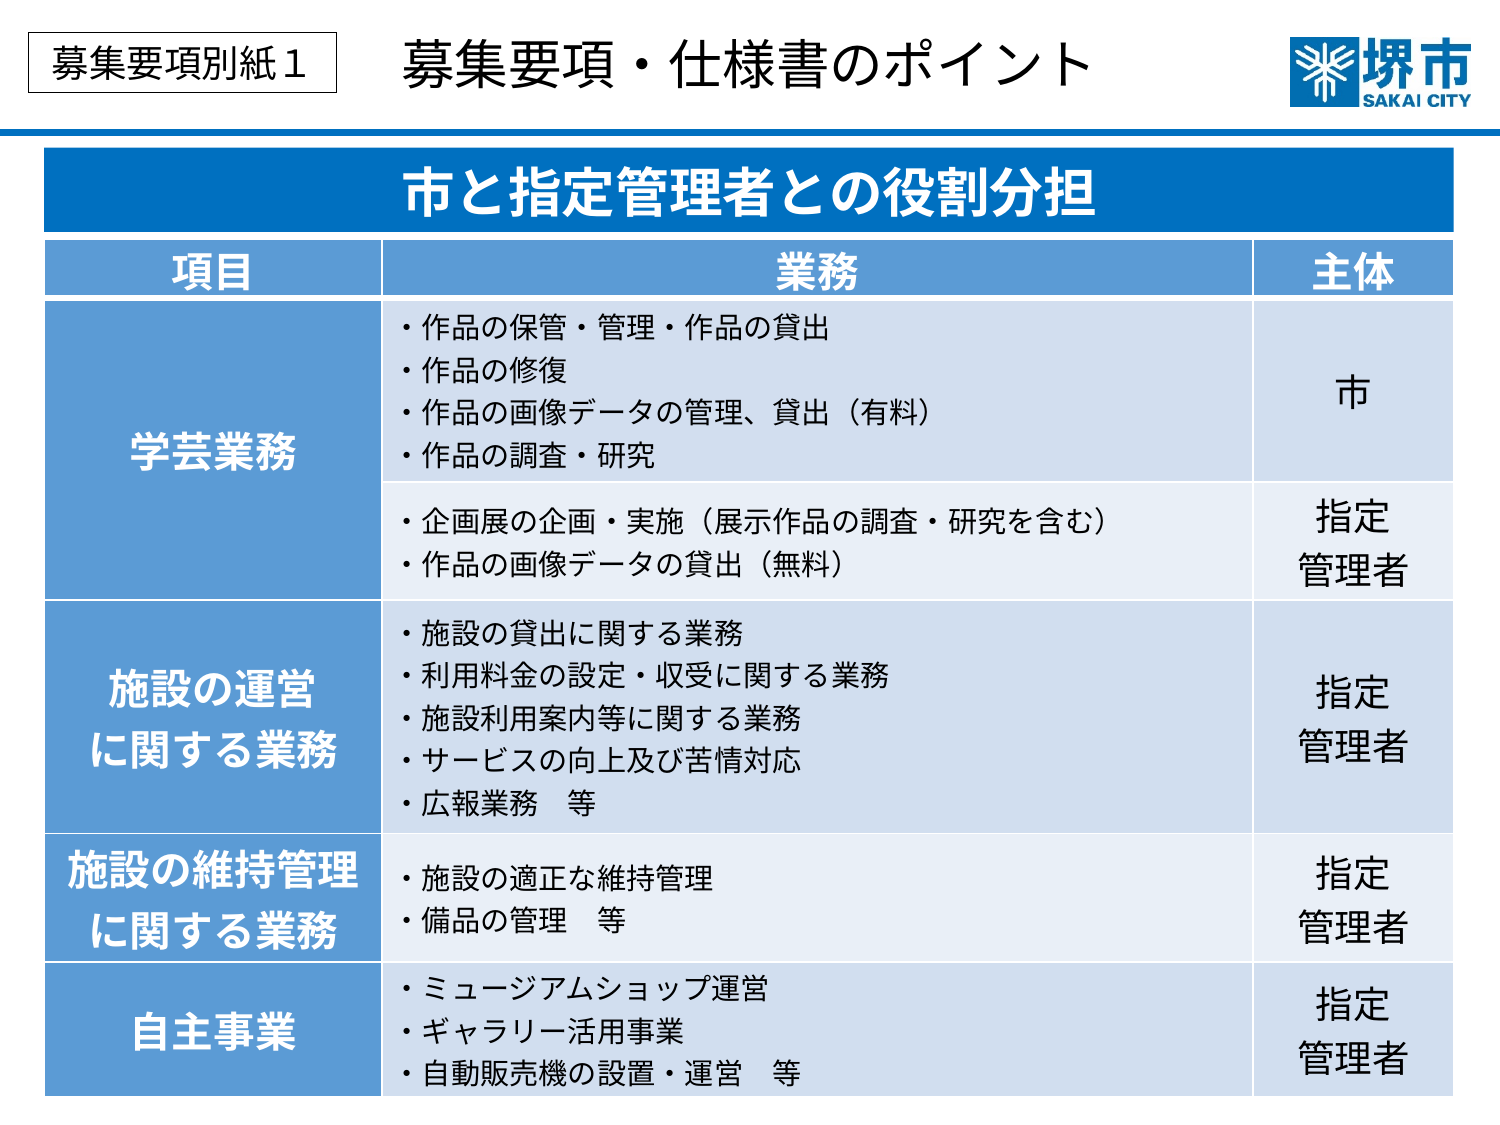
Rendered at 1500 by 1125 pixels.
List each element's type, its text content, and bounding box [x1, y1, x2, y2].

picture [1290, 37, 1471, 107]
table_cell 施設の運営 に関する業務 [45, 601, 381, 833]
table_cell ・作品の保管・管理・作品の貸出 ・作品の修復 ・作品の画像データの管理、貸出（有料） ・作品の調査・研究 [383, 301, 1252, 481]
table_cell ・ミュージアムショップ運営 ・ギャラリー活用事業 ・自動販売機の設置・運営 等 [383, 963, 1252, 1096]
table_cell 指定 管理者 [1254, 601, 1453, 833]
text_box 市と指定管理者との役割分担 [44, 147, 1454, 232]
table_header 項目 [45, 240, 381, 295]
table_cell 市 [1254, 301, 1453, 481]
text_box 募集要項・仕様書のポイント [81, 23, 1417, 103]
table_cell 学芸業務 [45, 301, 381, 599]
table_cell 指定 管理者 [1254, 963, 1453, 1096]
table_cell ・企画展の企画・実施（展示作品の調査・研究を含む） ・作品の画像データの貸出（無料） [383, 483, 1252, 599]
table_cell 施設の維持管理に関する業務 [45, 834, 381, 961]
table_cell 指定 管理者 [1254, 834, 1453, 961]
table_cell ・施設の適正な維持管理 ・備品の管理 等 [383, 834, 1252, 961]
table_header 業務 [383, 240, 1252, 295]
text_box 募集要項別紙１ [28, 32, 337, 93]
table_cell 指定 管理者 [1254, 483, 1453, 599]
table_header 主体 [1254, 240, 1453, 295]
table_cell ・施設の貸出に関する業務 ・利用料金の設定・収受に関する業務 ・施設利用案内等に関する業務 ・サービスの向上及び苦情対応 ・広報業務 等 [383, 601, 1252, 833]
table_cell 自主事業 [45, 963, 381, 1096]
